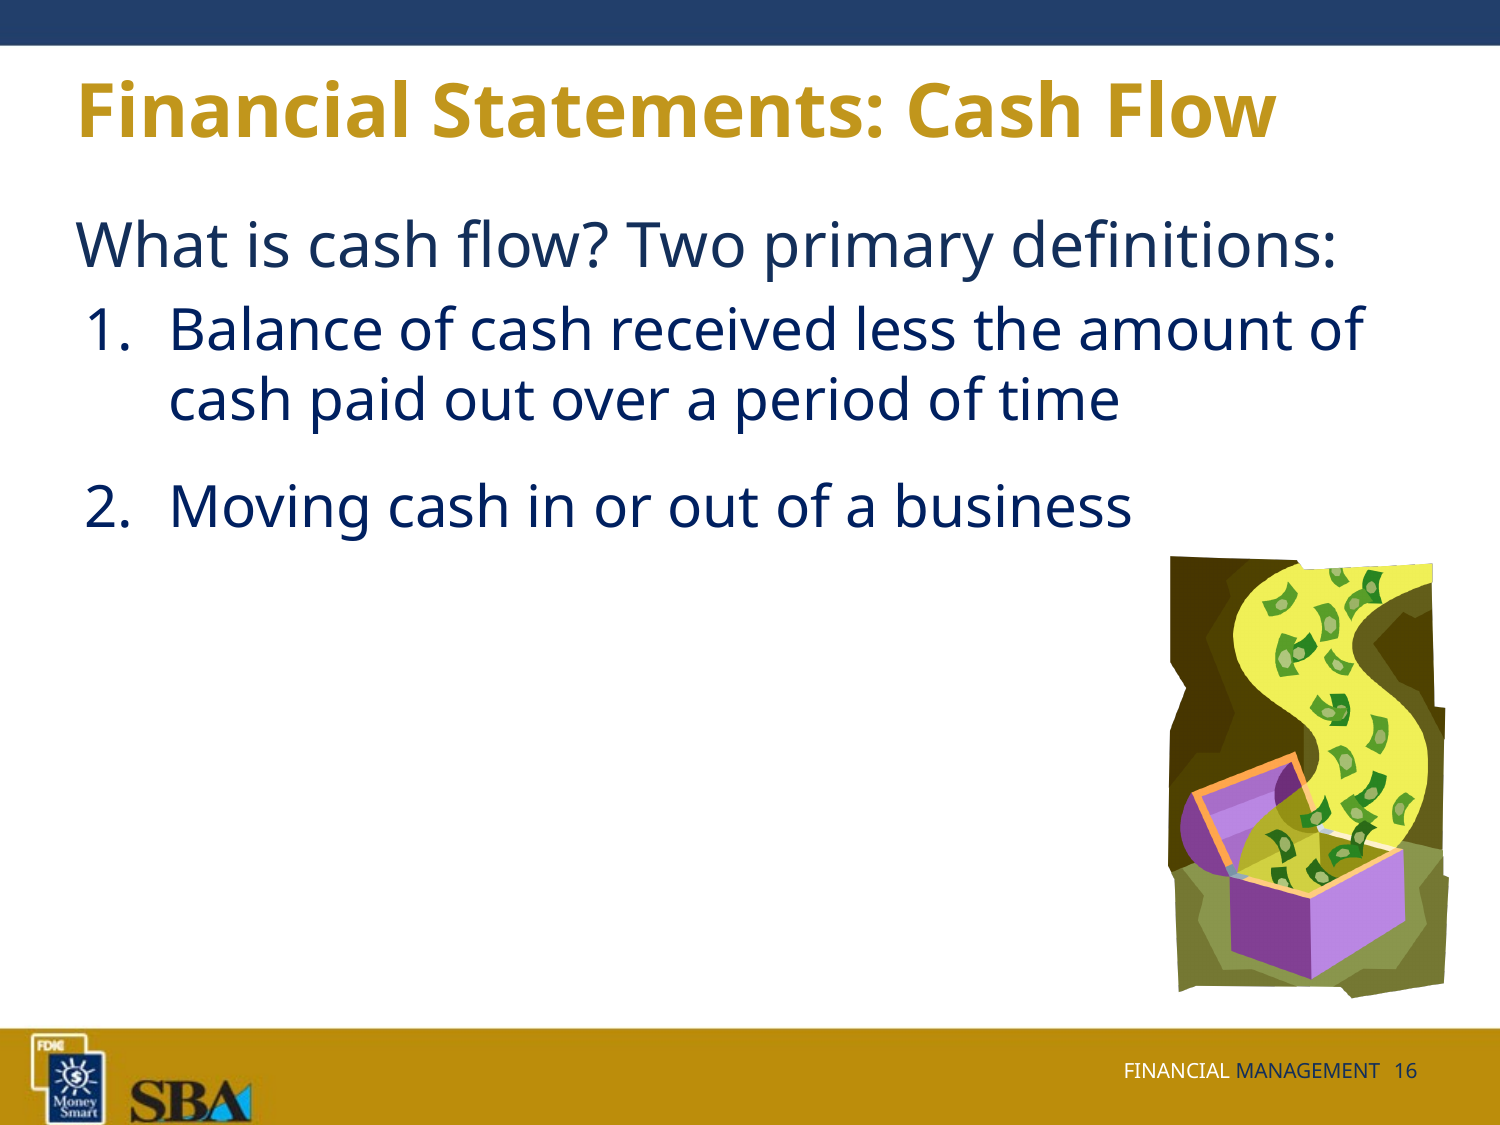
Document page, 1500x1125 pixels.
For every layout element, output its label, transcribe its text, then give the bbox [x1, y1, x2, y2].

picture [0, 0, 1500, 1125]
title Financial Statements: Cash Flow [74, 61, 1426, 163]
list What is cash flow? Two primary definitions: Balance of cash received less the amount of cash paid out over a period of time Moving cash in or out of a business [74, 204, 1426, 906]
